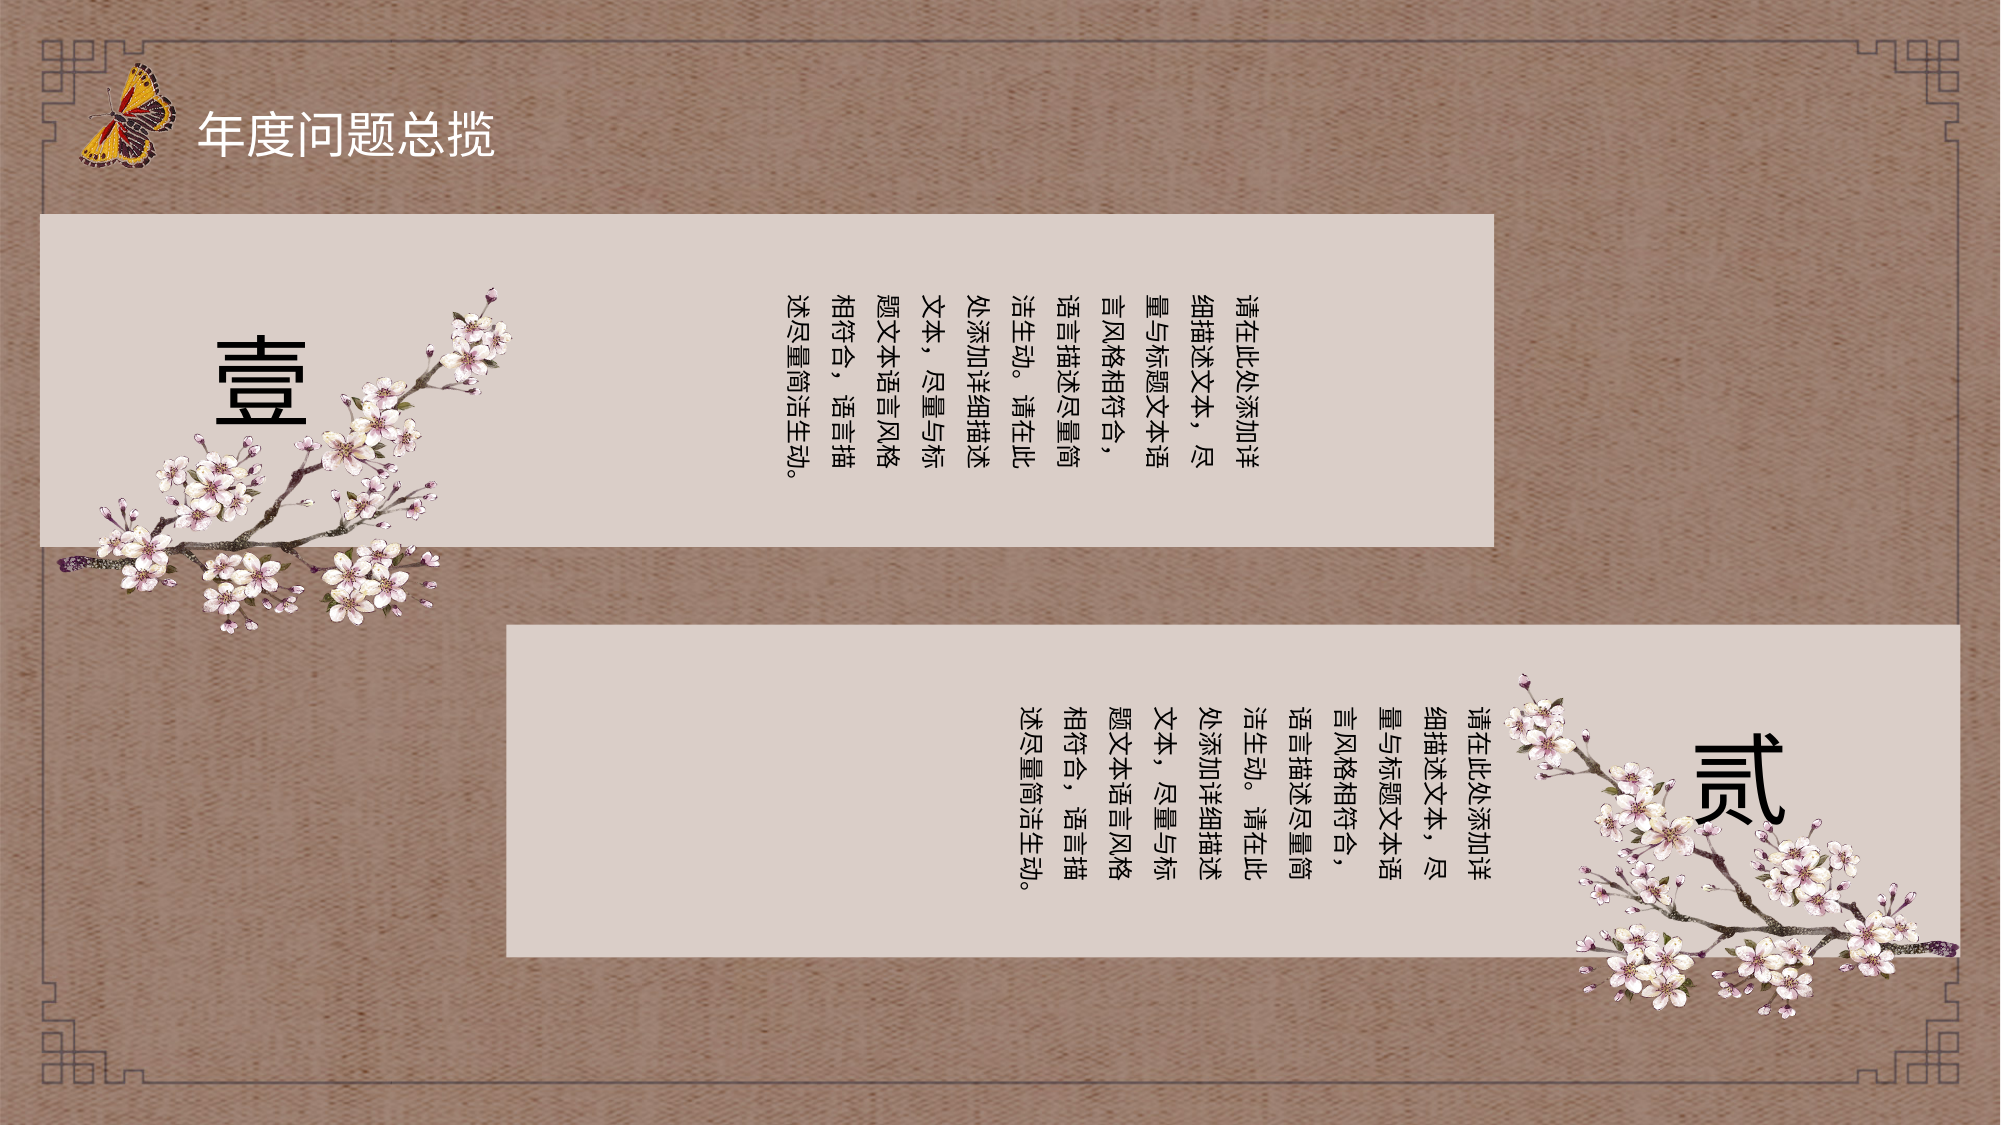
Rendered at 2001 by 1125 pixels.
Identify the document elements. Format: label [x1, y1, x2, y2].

text_box [39, 213, 1495, 548]
picture [0, 0, 2001, 1125]
text_box [760, 691, 1462, 900]
text_box [553, 279, 1287, 488]
text_box [505, 624, 1961, 958]
text_box [70, 40, 514, 194]
